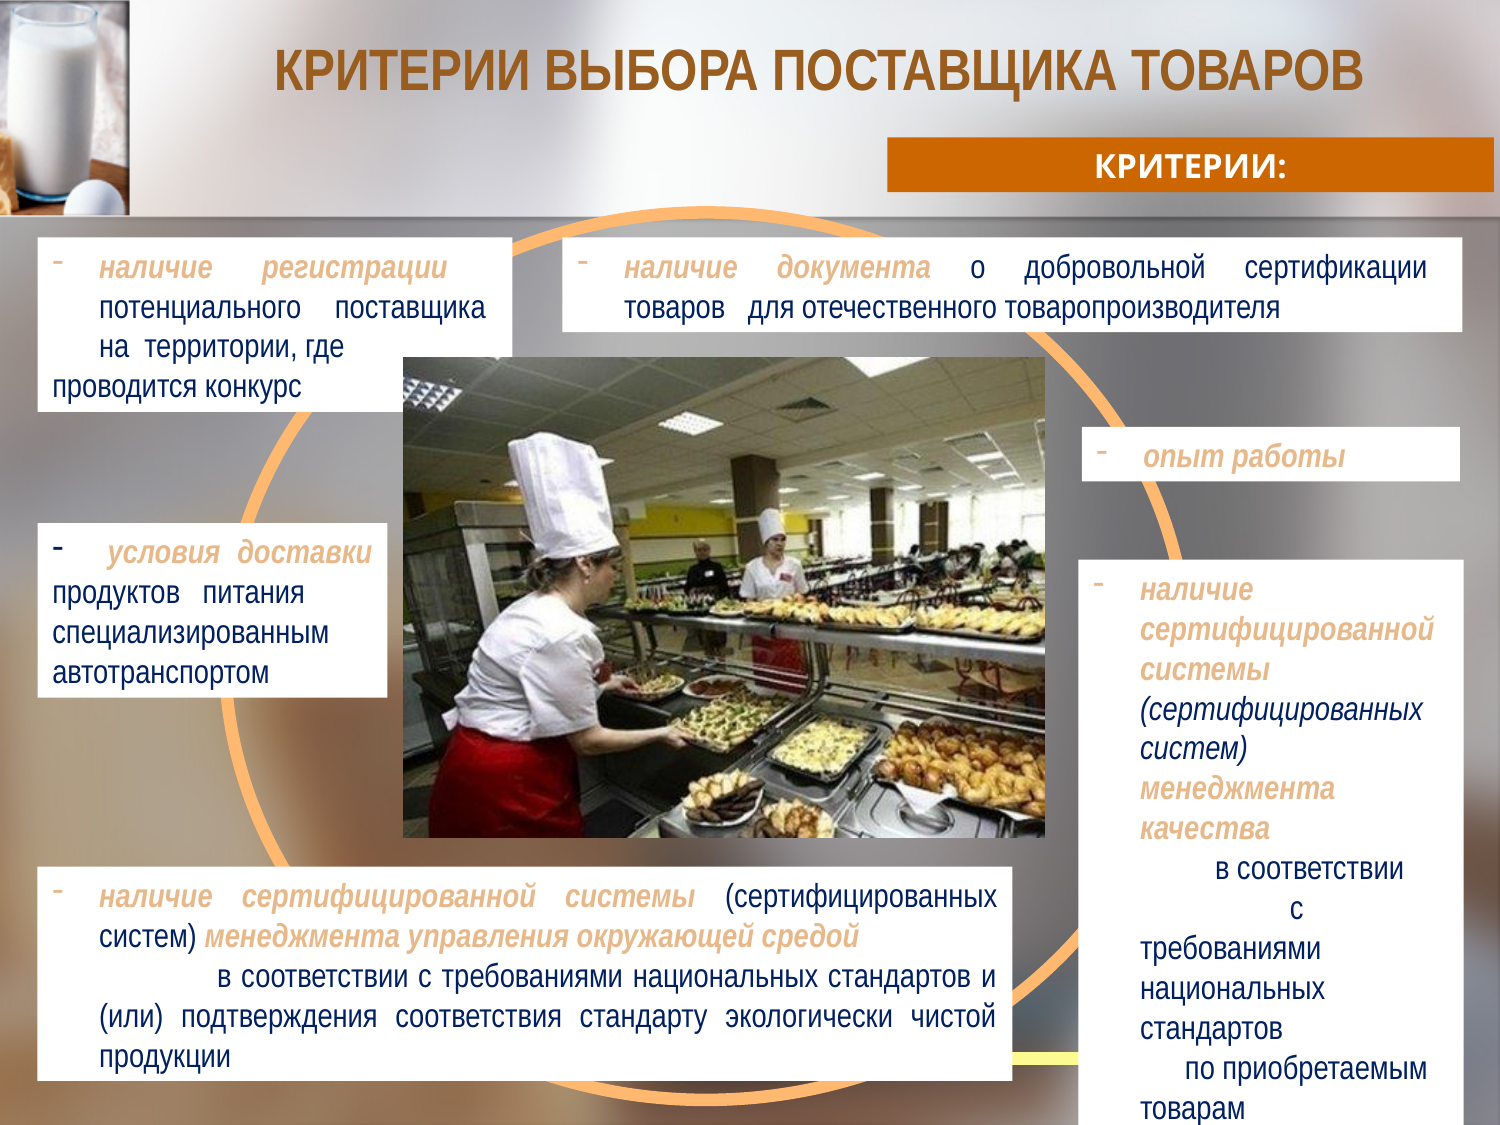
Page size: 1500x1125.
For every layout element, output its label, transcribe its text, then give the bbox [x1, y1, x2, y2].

picture [0, 0, 1500, 1125]
picture [1013, 939, 1078, 1052]
text_box условия доставки продуктов питания специализированным автотранспортом [37, 523, 388, 698]
text_box наличие сертифицированной системы (сертифицированных систем) менеджмента качества в соответствии с требованиями национальных стандартов по приобретаемым товарам [1078, 559, 1464, 1125]
picture [403, 357, 1045, 838]
text_box КРИТЕРИИ: [887, 137, 1494, 193]
text_box наличие документа о добровольной сертификации товаров для отечественного товаропроизводителя [562, 237, 1463, 333]
text_box наличие сертифицированной системы (сертифицированных систем) менеджмента управления окружающей средой в соответствии с требованиями национальных стандартов и (или) подтверждения соответствия стандарту экологически чистой продукции [37, 866, 1013, 1081]
text_box [567, 1081, 846, 1100]
text_box КРИТЕРИИ ВЫБОРА ПОСТАВЩИКА ТОВАРОВ [176, 24, 1464, 110]
text_box опыт работы [1081, 426, 1460, 482]
text_box наличие регистрации потенциального поставщика на территории, где проводится конкурс [37, 237, 513, 412]
text_box [227, 212, 1176, 999]
